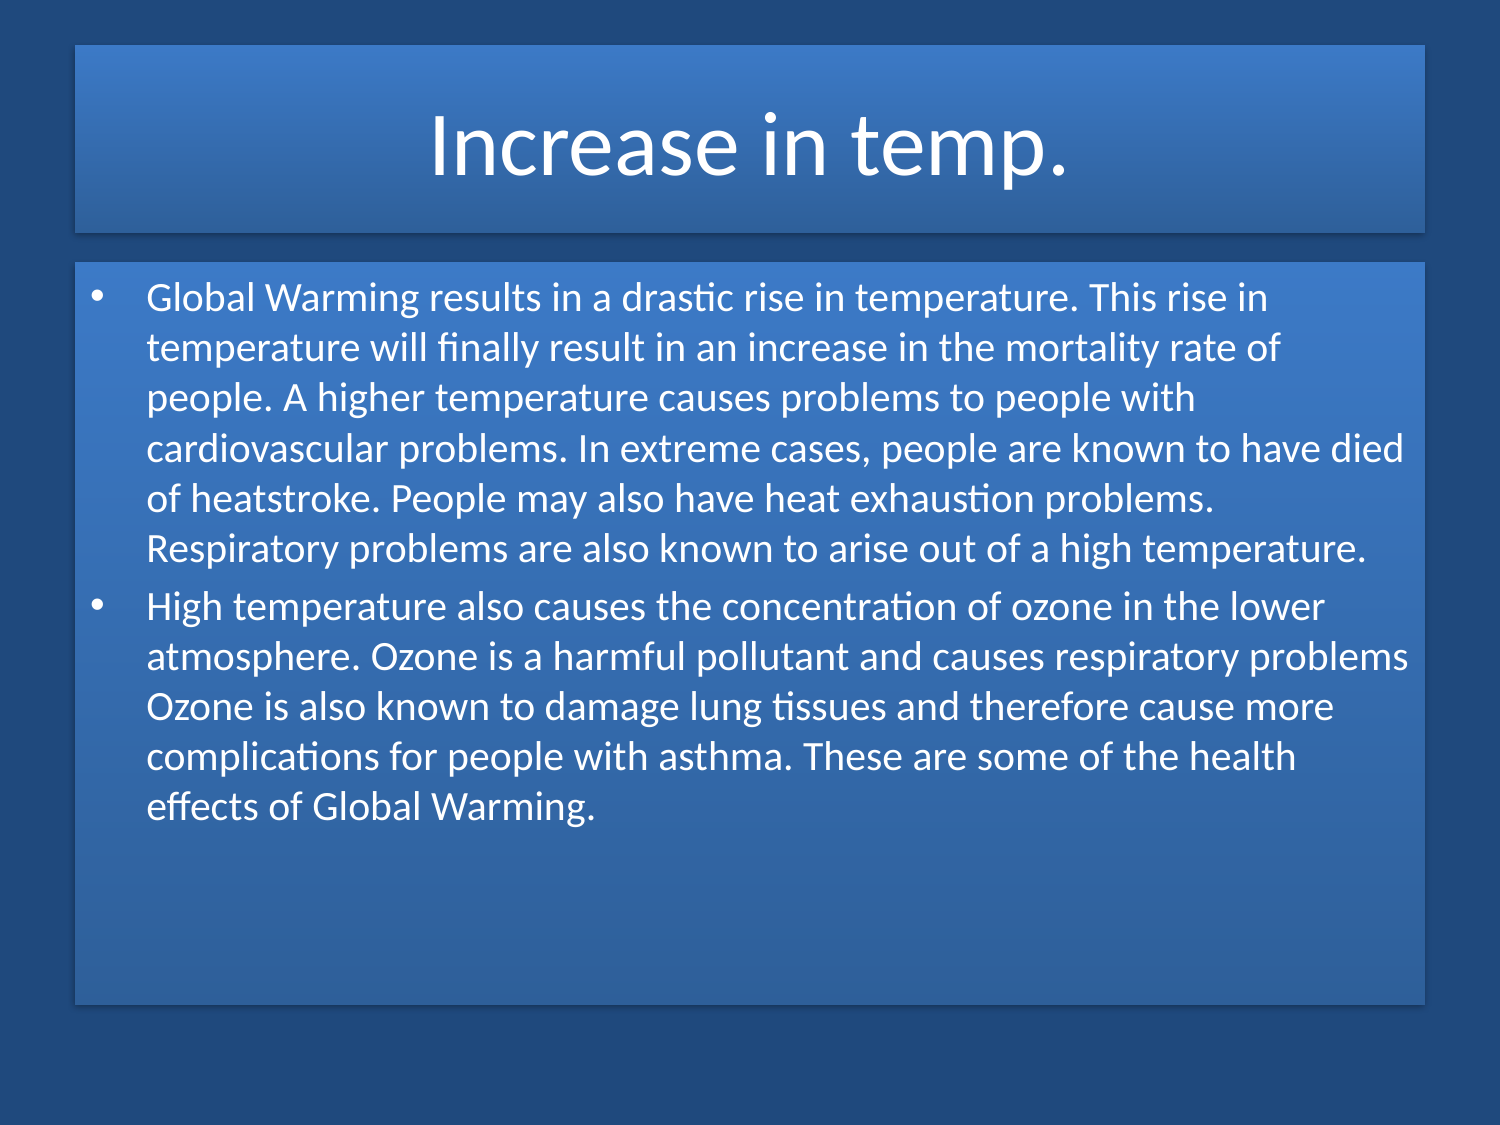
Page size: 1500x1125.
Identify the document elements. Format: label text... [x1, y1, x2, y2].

list Global Warming results in a drastic rise in temperature. This rise in temperature will finally result in an increase in the mortality rate of people. A higher temperature causes problems to people with cardiovascular problems. In extreme cases, people are known to have died of heatstroke. People may also have heat exhaustion problems. Respiratory problems are also known to arise out of a high temperature. High temperature also causes the concentration of ozone in the lower atmosphere. Ozone is a harmful pollutant and causes respiratory problems Ozone is also known to damage lung tissues and therefore cause more complications for people with asthma. These are some of the health effects of Global Warming. [75, 262, 1425, 1005]
title Increase in temp. [75, 45, 1425, 233]
